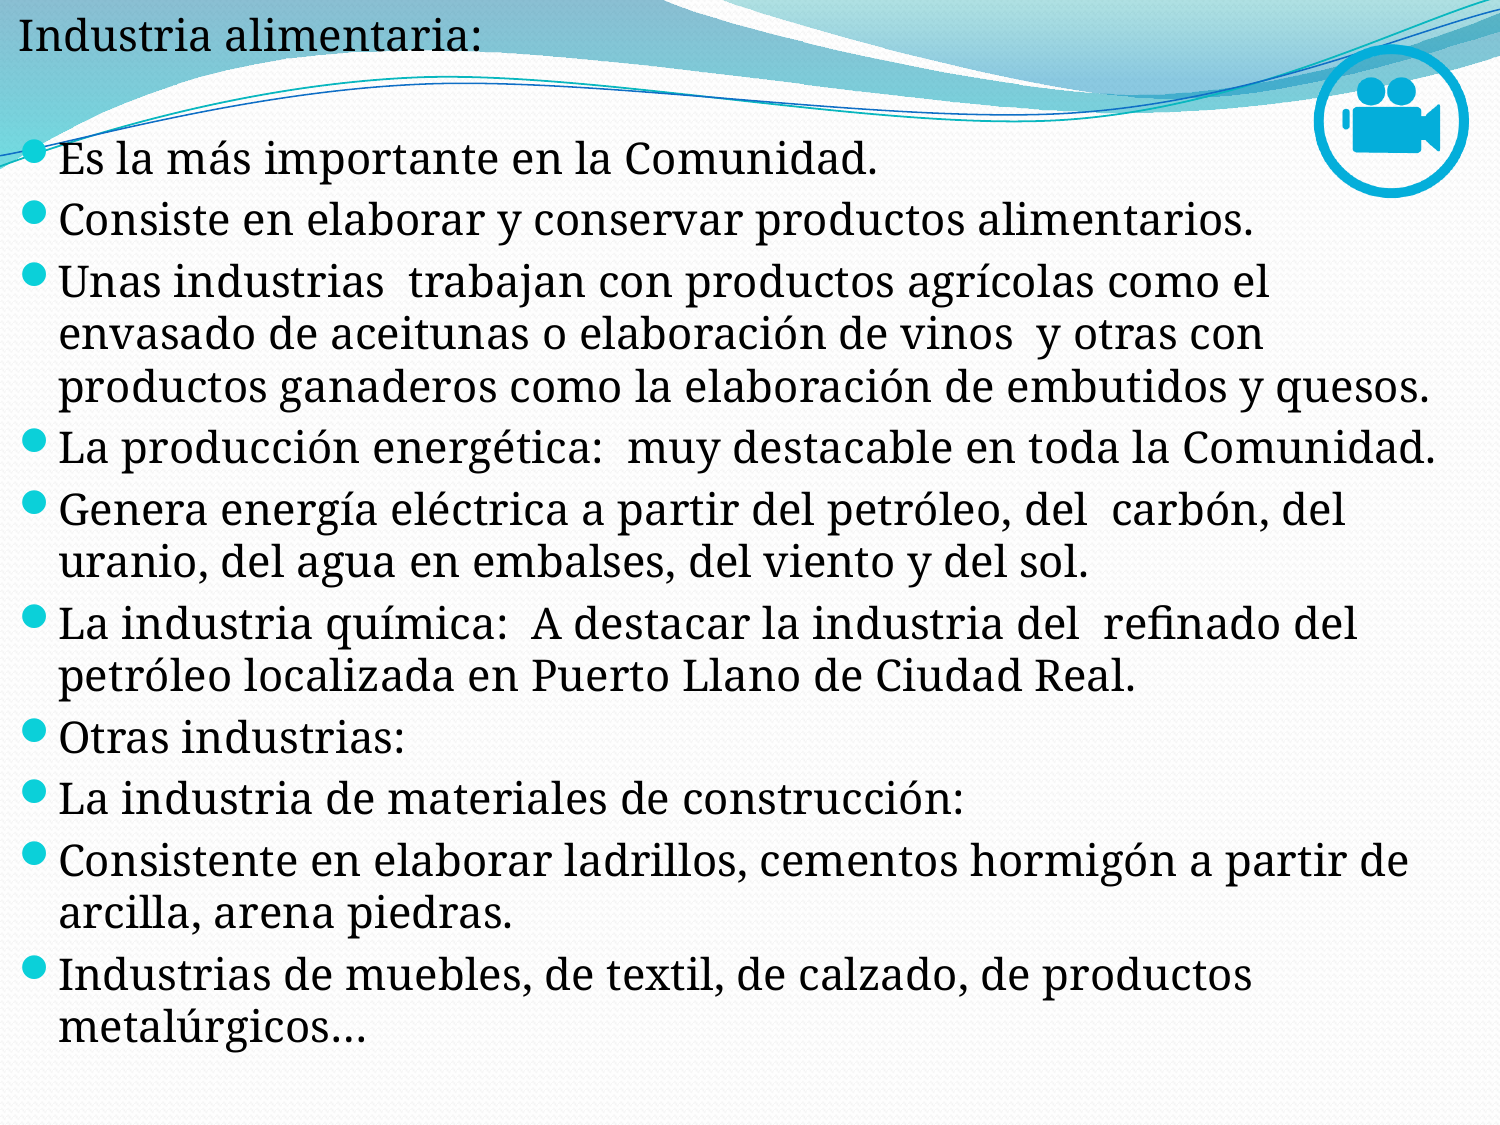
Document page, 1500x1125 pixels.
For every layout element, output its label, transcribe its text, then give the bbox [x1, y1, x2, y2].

picture [1312, 42, 1470, 201]
list Industria alimentaria: Es la más importante en la Comunidad. Consiste en elaborar y conservar productos alimentarios. Unas industrias trabajan con productos agrícolas como el envasado de aceitunas o elaboración de vinos y otras con productos ganaderos como la elaboración de embutidos y quesos. La producción energética: muy destacable en toda la Comunidad. Genera energía eléctrica a partir del petróleo, del carbón, del uranio, del agua en embalses, del viento y del sol. La industria química: A destacar la industria del refinado del petróleo localizada en Puerto Llano de Ciudad Real. Otras industrias: La industria de materiales de construcción: Consistente en elaborar ladrillos, cementos hormigón a partir de arcilla, arena piedras. Industrias de muebles, de textil, de calzado, de productos metalúrgicos… [4, 0, 1483, 1083]
picture [1324, 55, 1458, 188]
